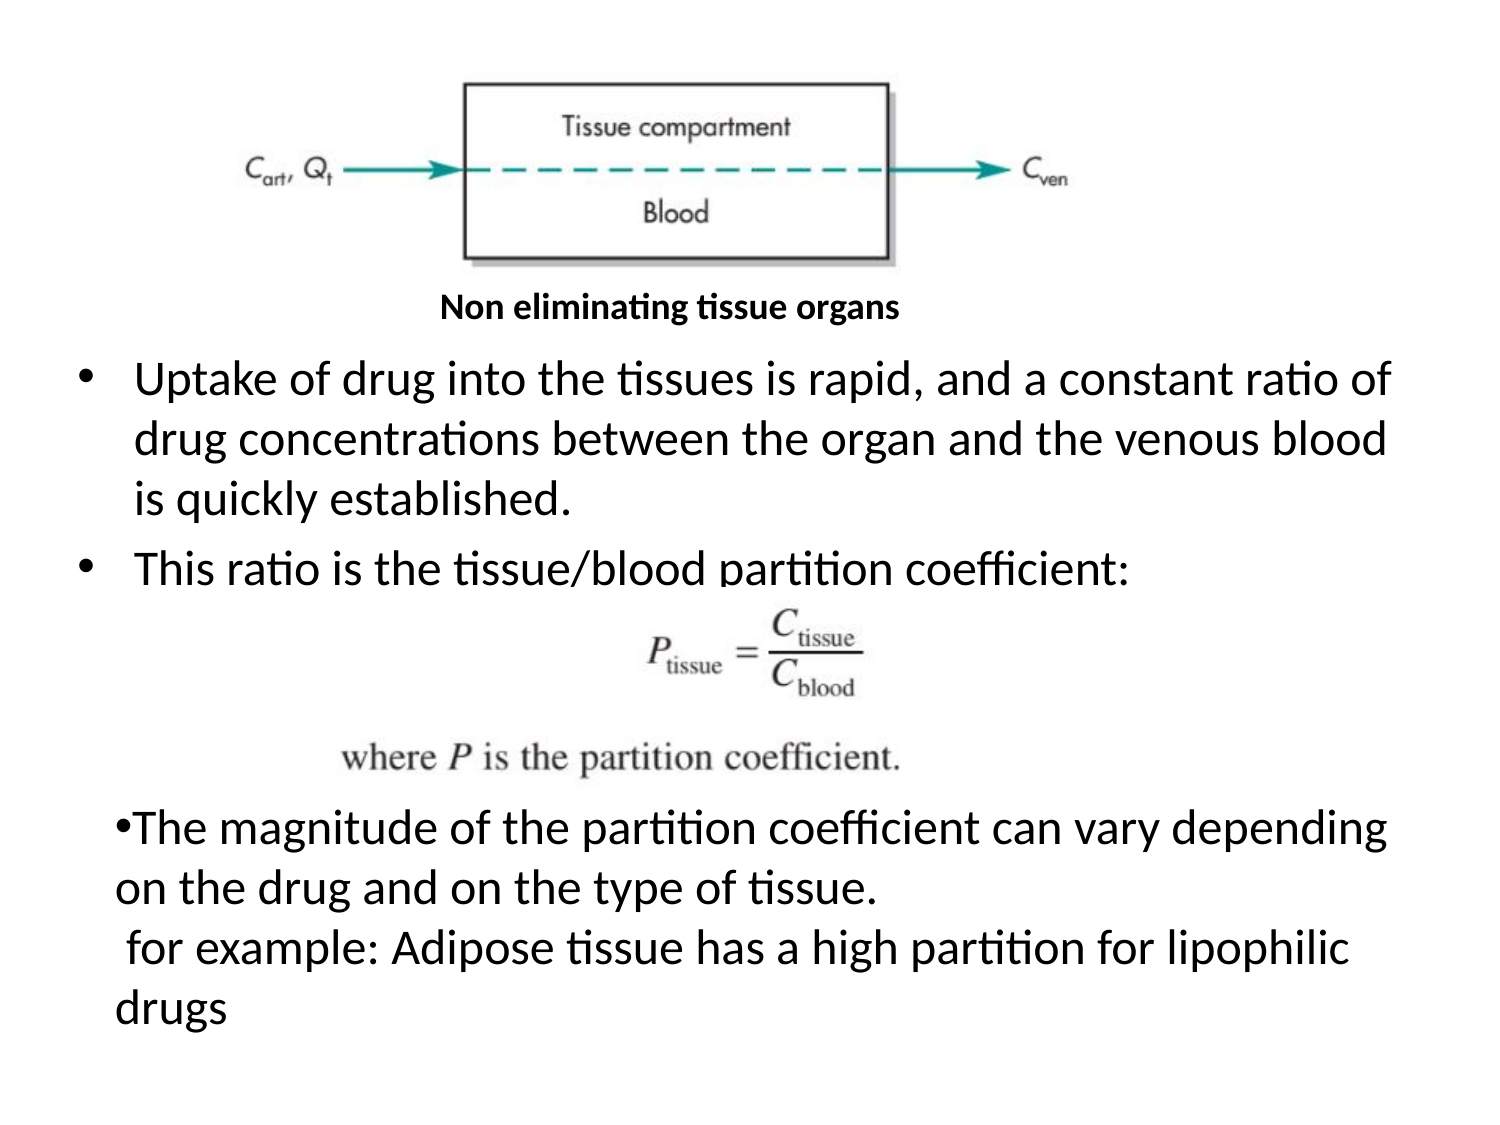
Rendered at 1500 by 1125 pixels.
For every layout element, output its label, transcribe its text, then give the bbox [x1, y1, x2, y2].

text_box Non eliminating tissue organs [425, 287, 925, 335]
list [187, 62, 1104, 279]
text_box Uptake of drug into the tissues is rapid, and a constant ratio of drug concentrations between the organ and the venous blood is quickly established. This ratio is the tissue/blood partition coefficient: [62, 337, 1425, 1080]
text_box The magnitude of the partition coefficient can vary depending on the drug and on the type of tissue. for example: Adipose tissue has a high partition for lipophilic drugs [99, 787, 1413, 1043]
picture [324, 587, 988, 790]
